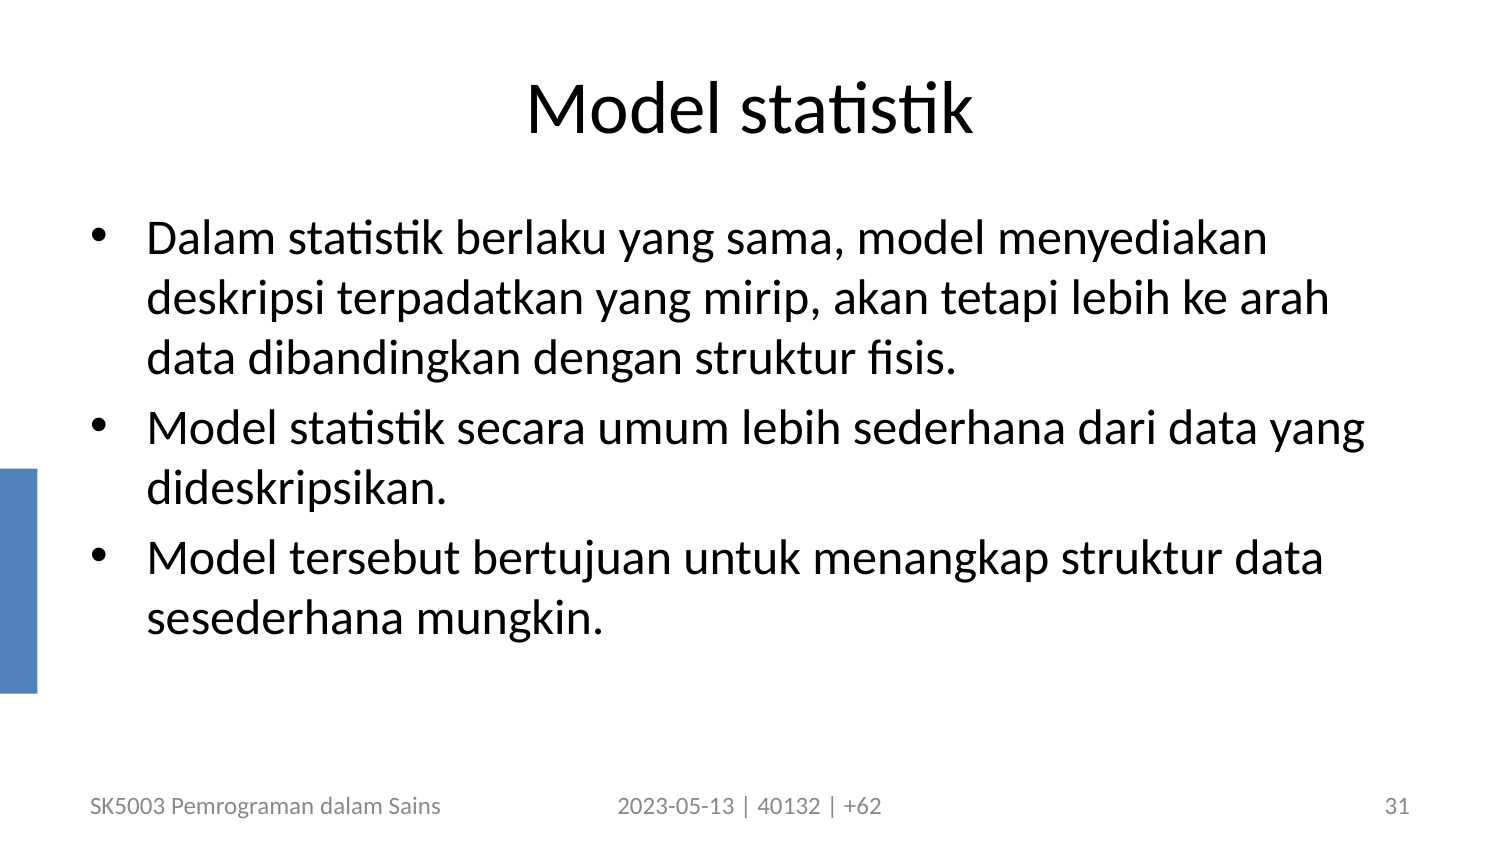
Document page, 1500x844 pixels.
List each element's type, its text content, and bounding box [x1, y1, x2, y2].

title Model statistik [74, 33, 1426, 175]
list Dalam statistik berlaku yang sama, model menyediakan deskripsi terpadatkan yang mirip, akan tetapi lebih ke arah data dibandingkan dengan struktur fisis. Model statistik secara umum lebih sederhana dari data yang dideskripsikan. Model tersebut bertujuan untuk menangkap struktur data sesederhana mungkin. [74, 196, 1426, 754]
slide_number SK5003 Pemrograman dalam Sains [75, 782, 463, 827]
slide_number 31 [1074, 782, 1425, 827]
footer 2023-05-13 | 40132 | +62 [512, 782, 988, 827]
